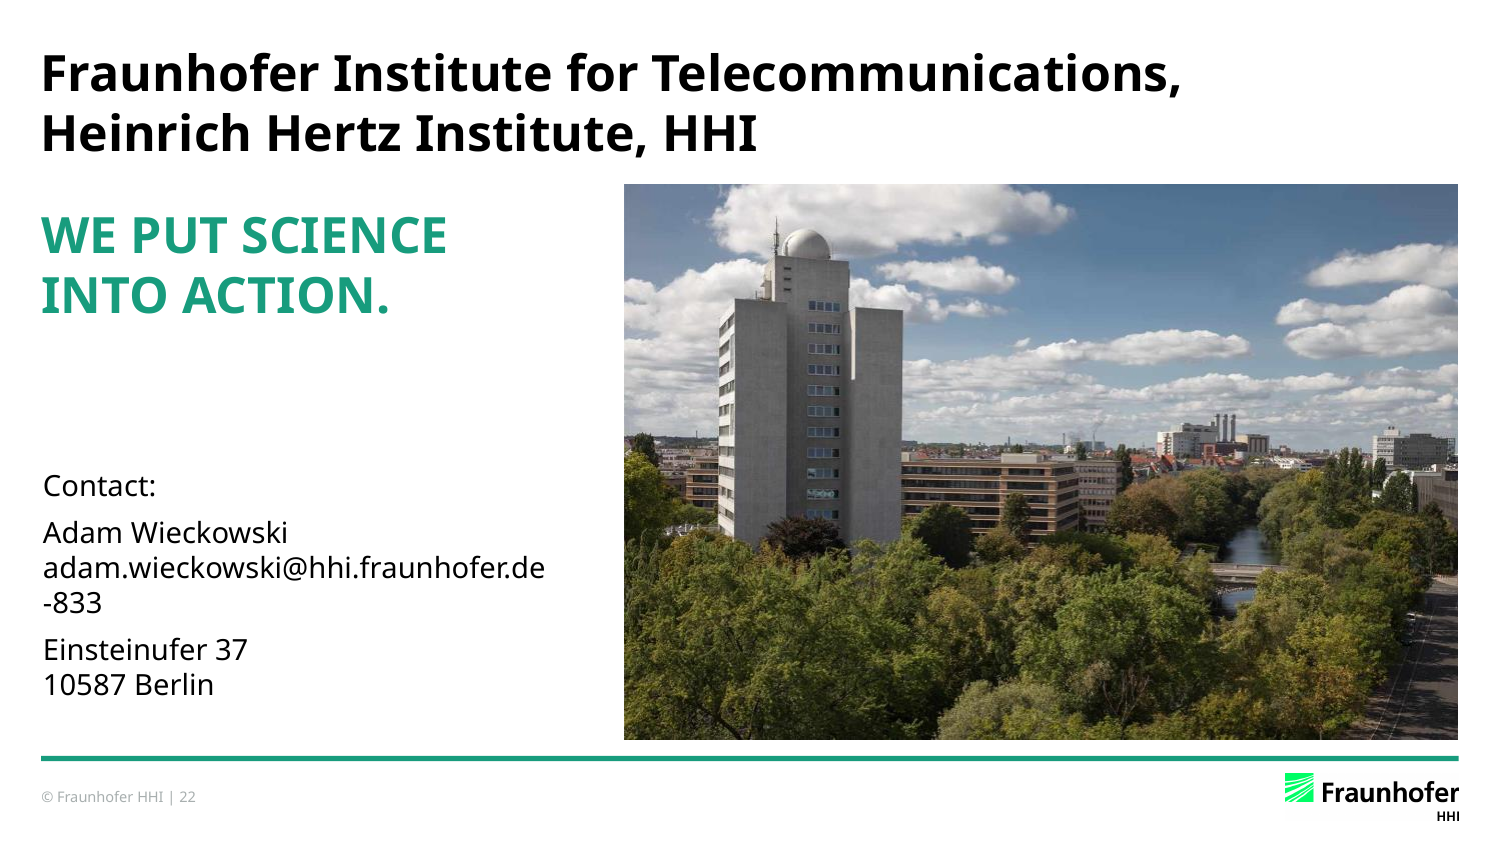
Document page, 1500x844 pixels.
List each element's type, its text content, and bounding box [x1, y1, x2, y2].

picture [624, 184, 1458, 741]
text_box WE PUT SCIENCE INTO ACTION. [26, 195, 563, 331]
picture [1285, 773, 1459, 821]
text_box Contact: Adam Wieckowski adam.wieckowski@hhi.fraunhofer.de -833 Einsteinufer 37 10587 Berlin [28, 460, 588, 709]
title Fraunhofer Institute for Telecommunications, Heinrich Hertz Institute, HHI [40, 41, 1458, 102]
